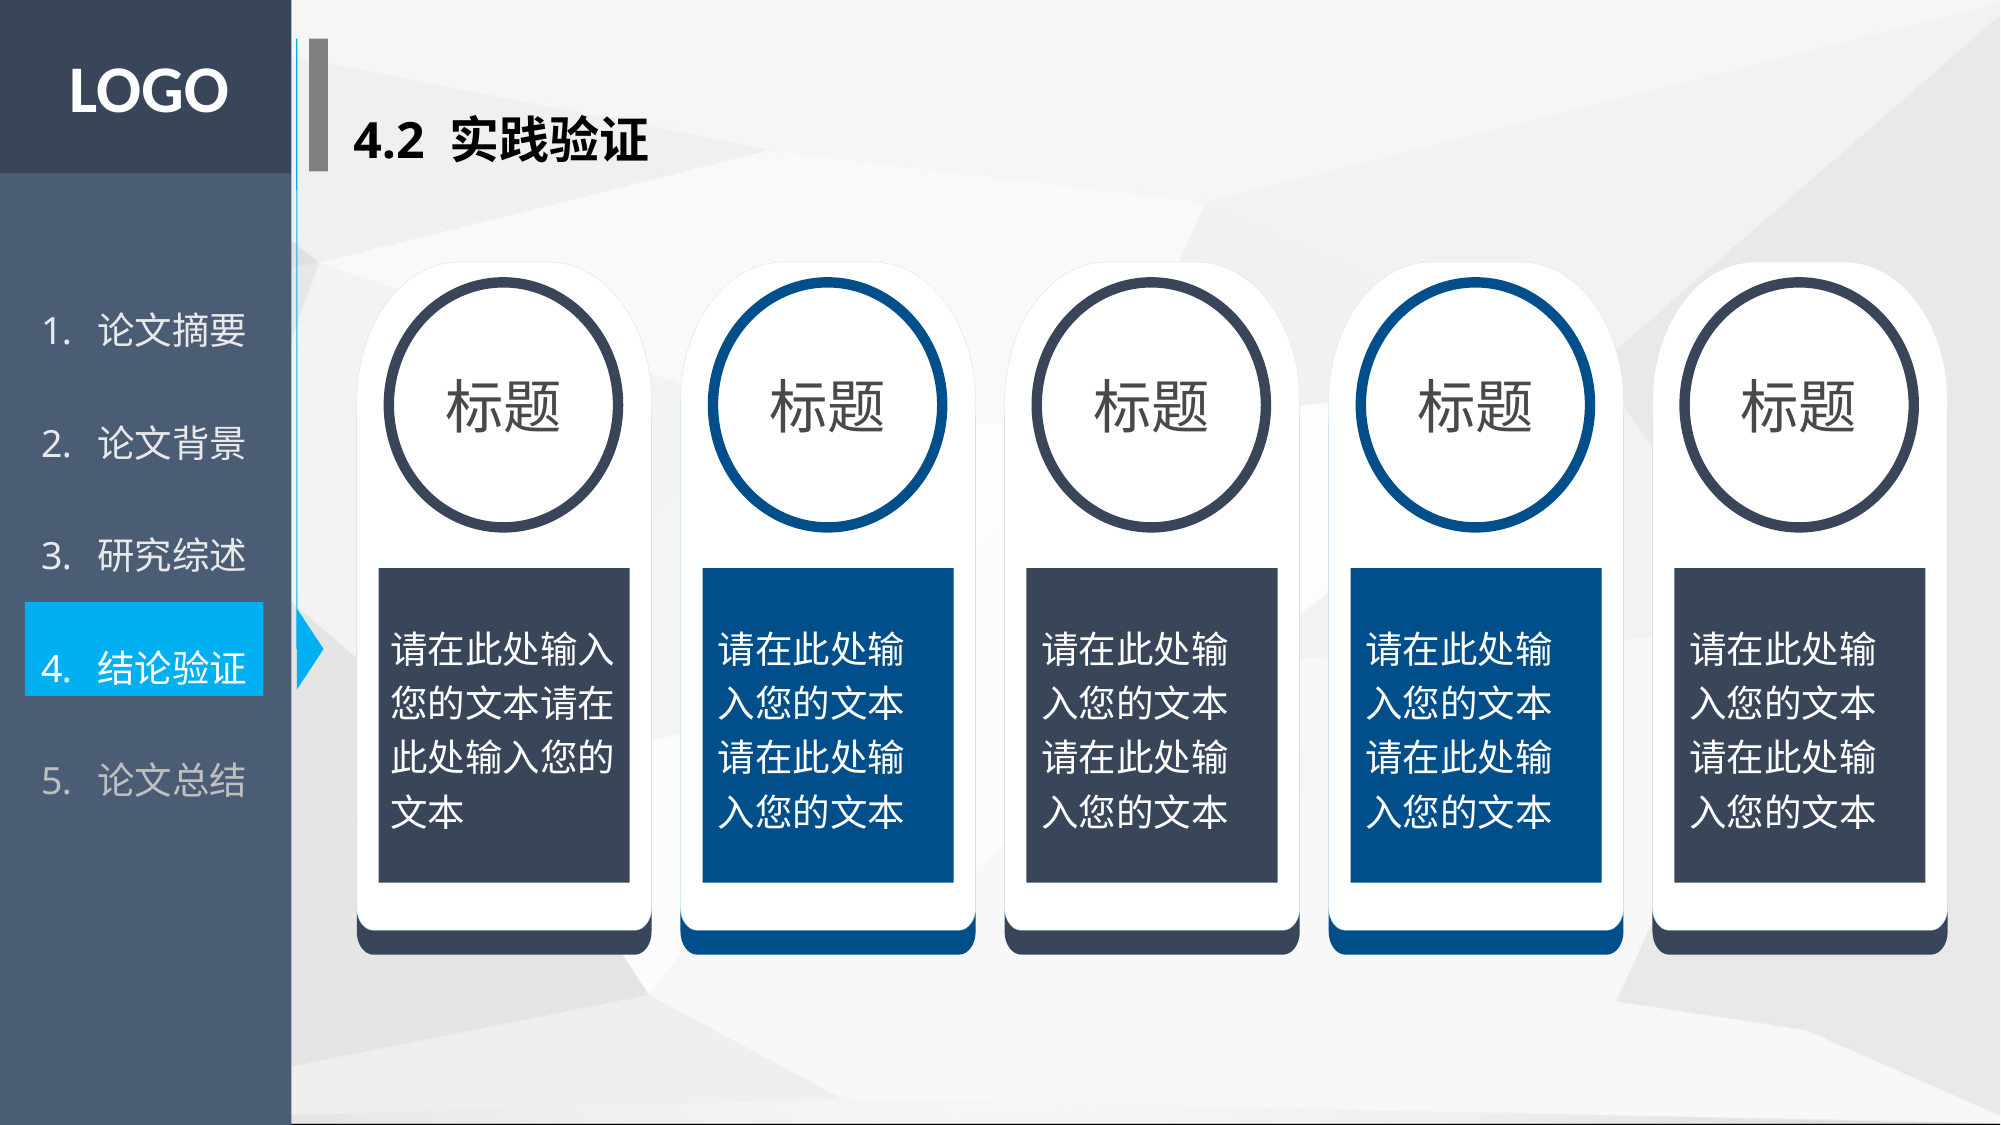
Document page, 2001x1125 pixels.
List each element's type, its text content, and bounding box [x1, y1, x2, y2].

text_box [1004, 262, 1300, 955]
text_box 论文摘要 论文背景 研究综述 结论验证 论文总结 [26, 697, 263, 810]
text_box [308, 38, 329, 172]
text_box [680, 262, 976, 955]
text_box 论文摘要 论文背景 研究综述 结论验证 论文总结 [26, 232, 263, 602]
text_box 4.2 实践验证 [338, 101, 665, 177]
picture [292, 0, 2001, 1125]
text_box LOGO [54, 38, 245, 134]
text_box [1328, 262, 1624, 955]
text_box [24, 602, 324, 697]
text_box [1652, 262, 1948, 955]
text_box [356, 262, 652, 955]
